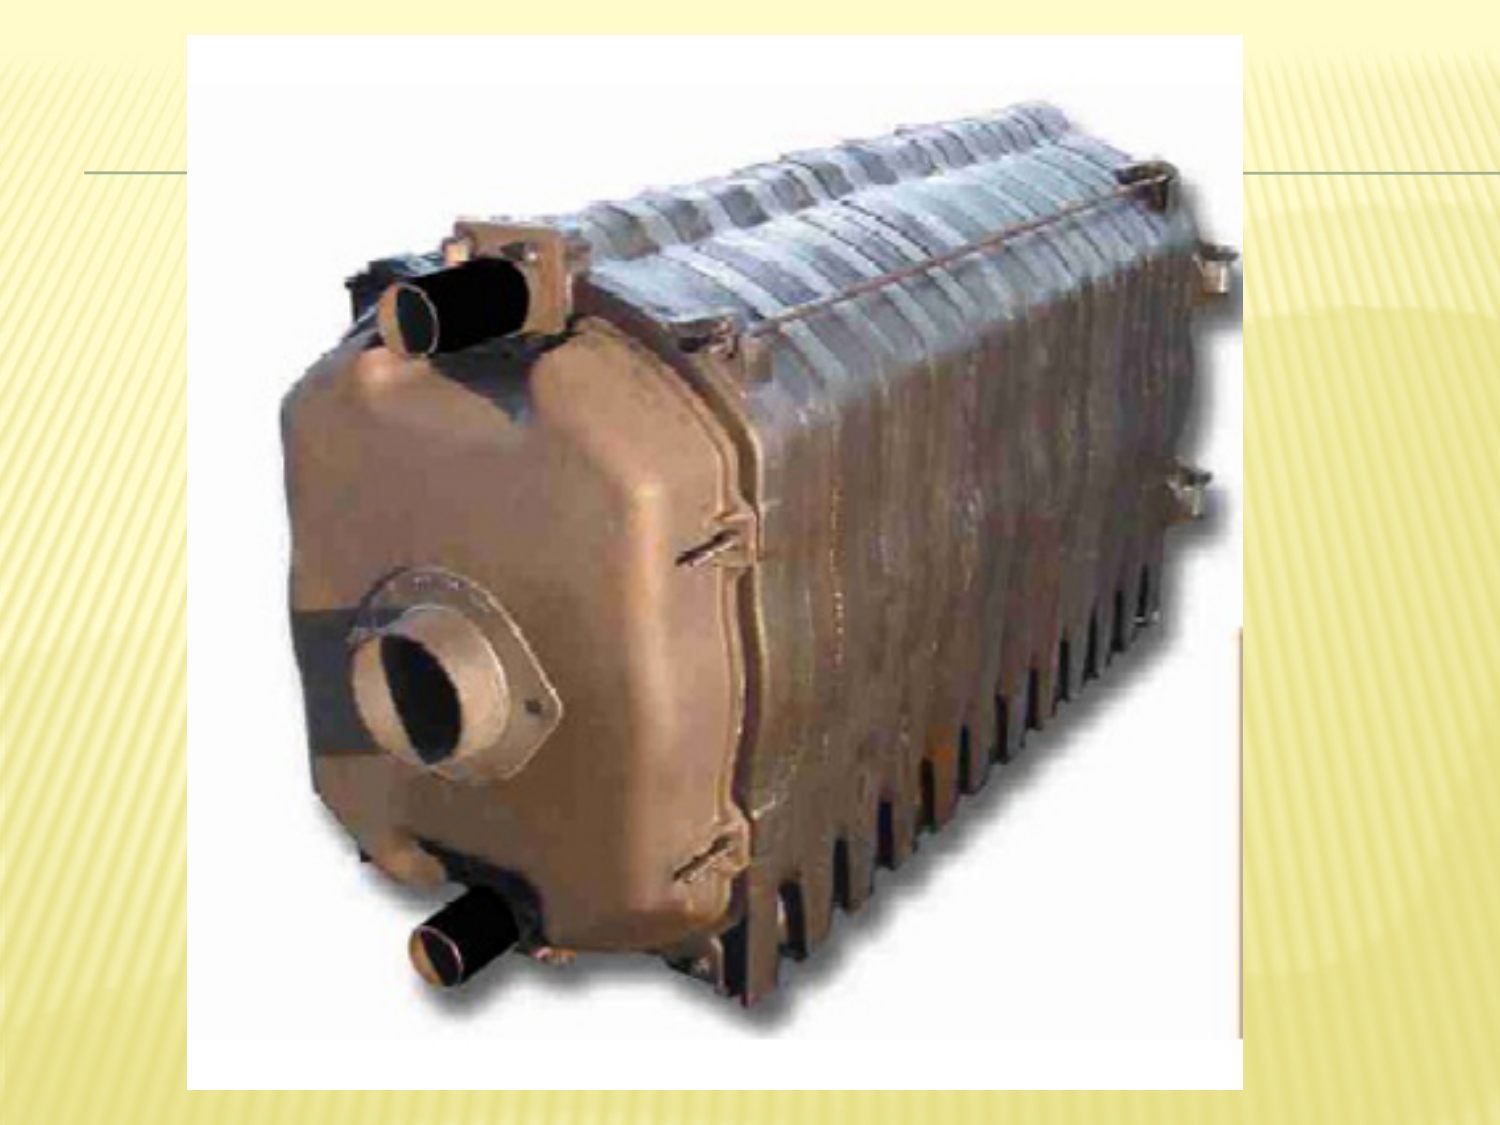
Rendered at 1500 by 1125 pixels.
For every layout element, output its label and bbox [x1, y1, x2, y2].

list [187, 34, 1243, 1091]
